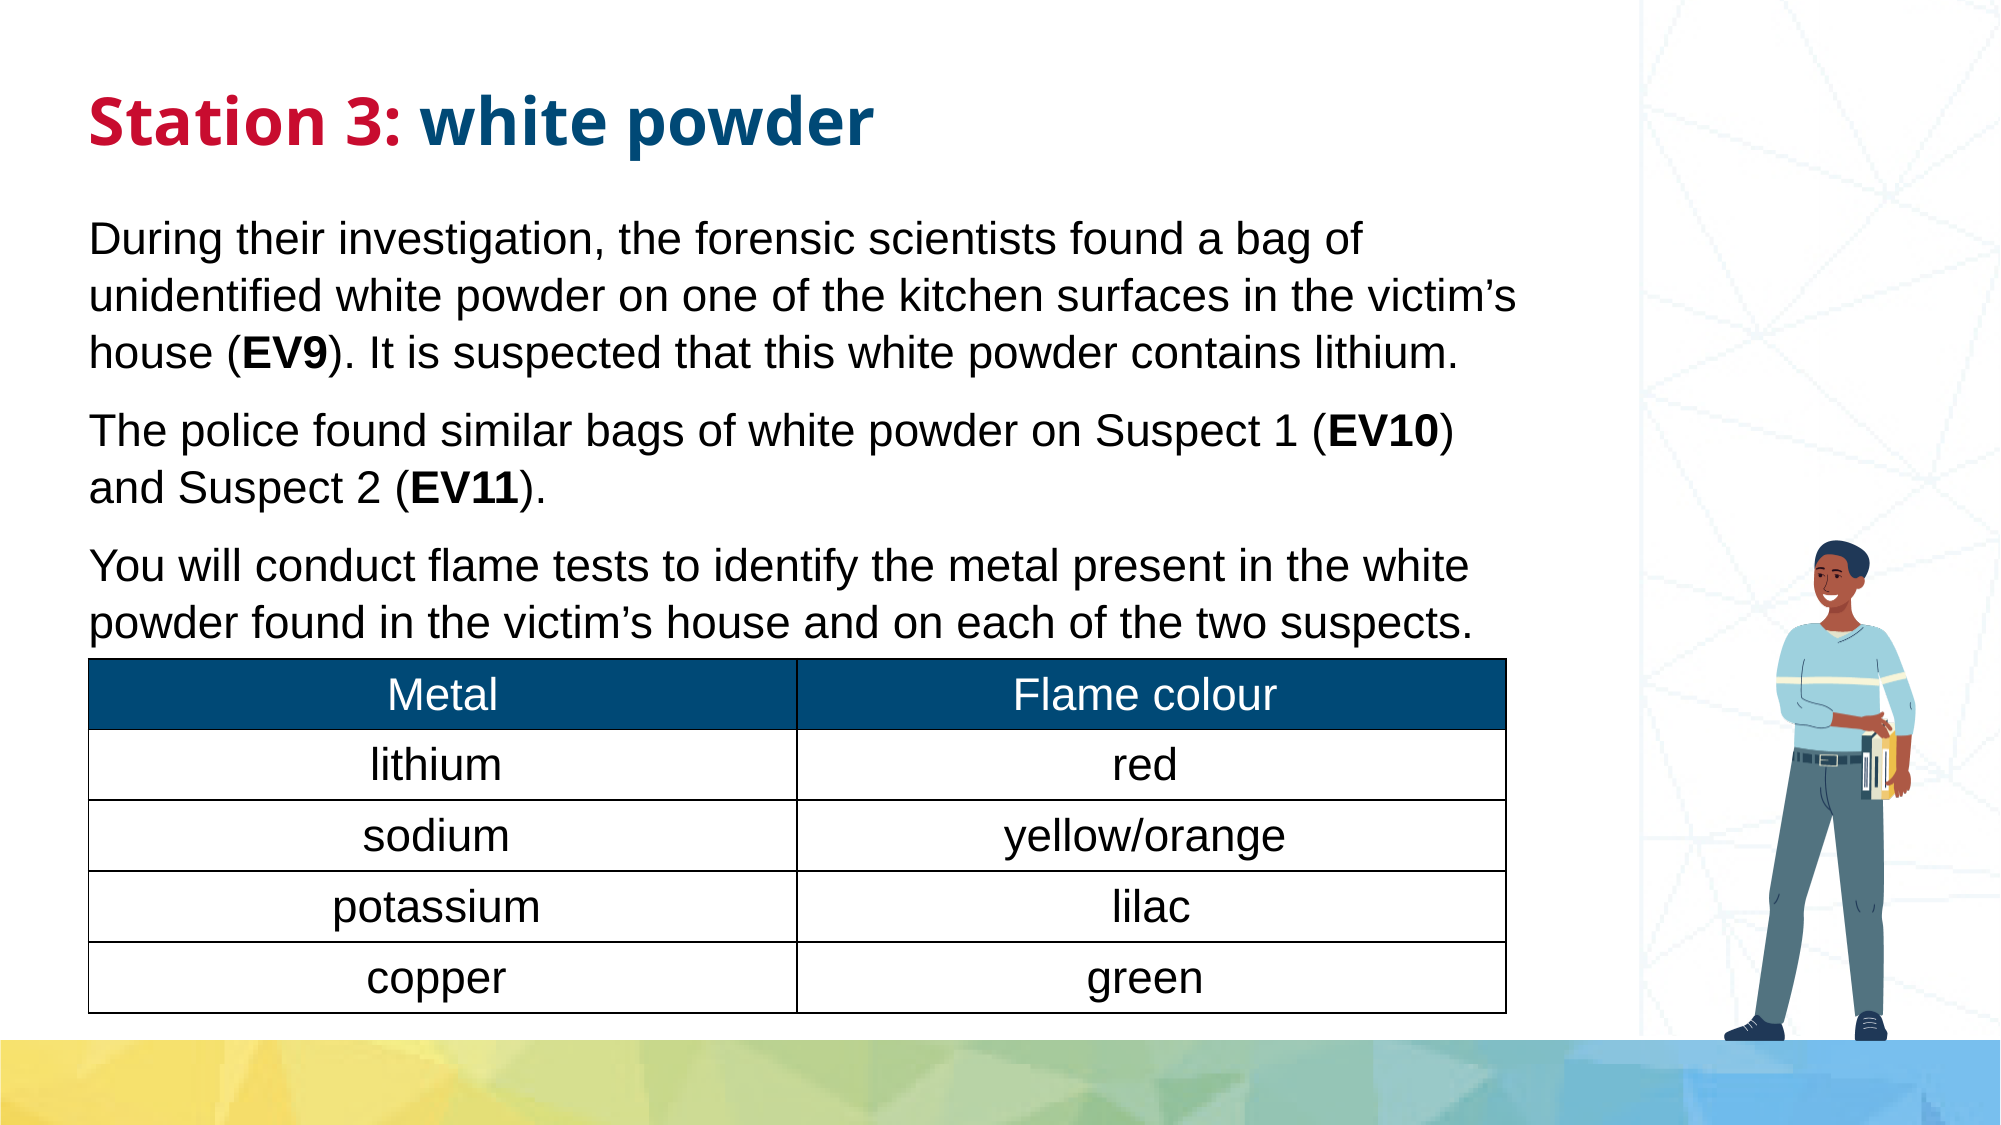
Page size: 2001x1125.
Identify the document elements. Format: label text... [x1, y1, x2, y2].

table_cell green [798, 943, 1505, 1012]
picture [0, 0, 2001, 1125]
list During their investigation, the forensic scientists found a bag of unidentified white powder on one of the kitchen surfaces in the victim’s house (EV9). It is suspected that this white powder contains lithium. The police found similar bags of white powder on Suspect 1 (EV10) and Suspect 2 (EV11). You will conduct flame tests to identify the metal present in the white powder found in the victim’s house and on each of the two suspects. [88, 206, 1531, 707]
title Station 3: white powder [88, 88, 1565, 161]
table_cell yellow/orange [798, 801, 1505, 870]
table_cell potassium [89, 872, 796, 941]
table_header Flame colour [798, 660, 1505, 729]
table_cell lilac [798, 872, 1505, 941]
table_cell lithium [89, 730, 796, 799]
table_cell sodium [89, 801, 796, 870]
table_cell red [798, 730, 1505, 799]
table_cell copper [89, 943, 796, 1012]
table_header Metal [89, 660, 796, 729]
